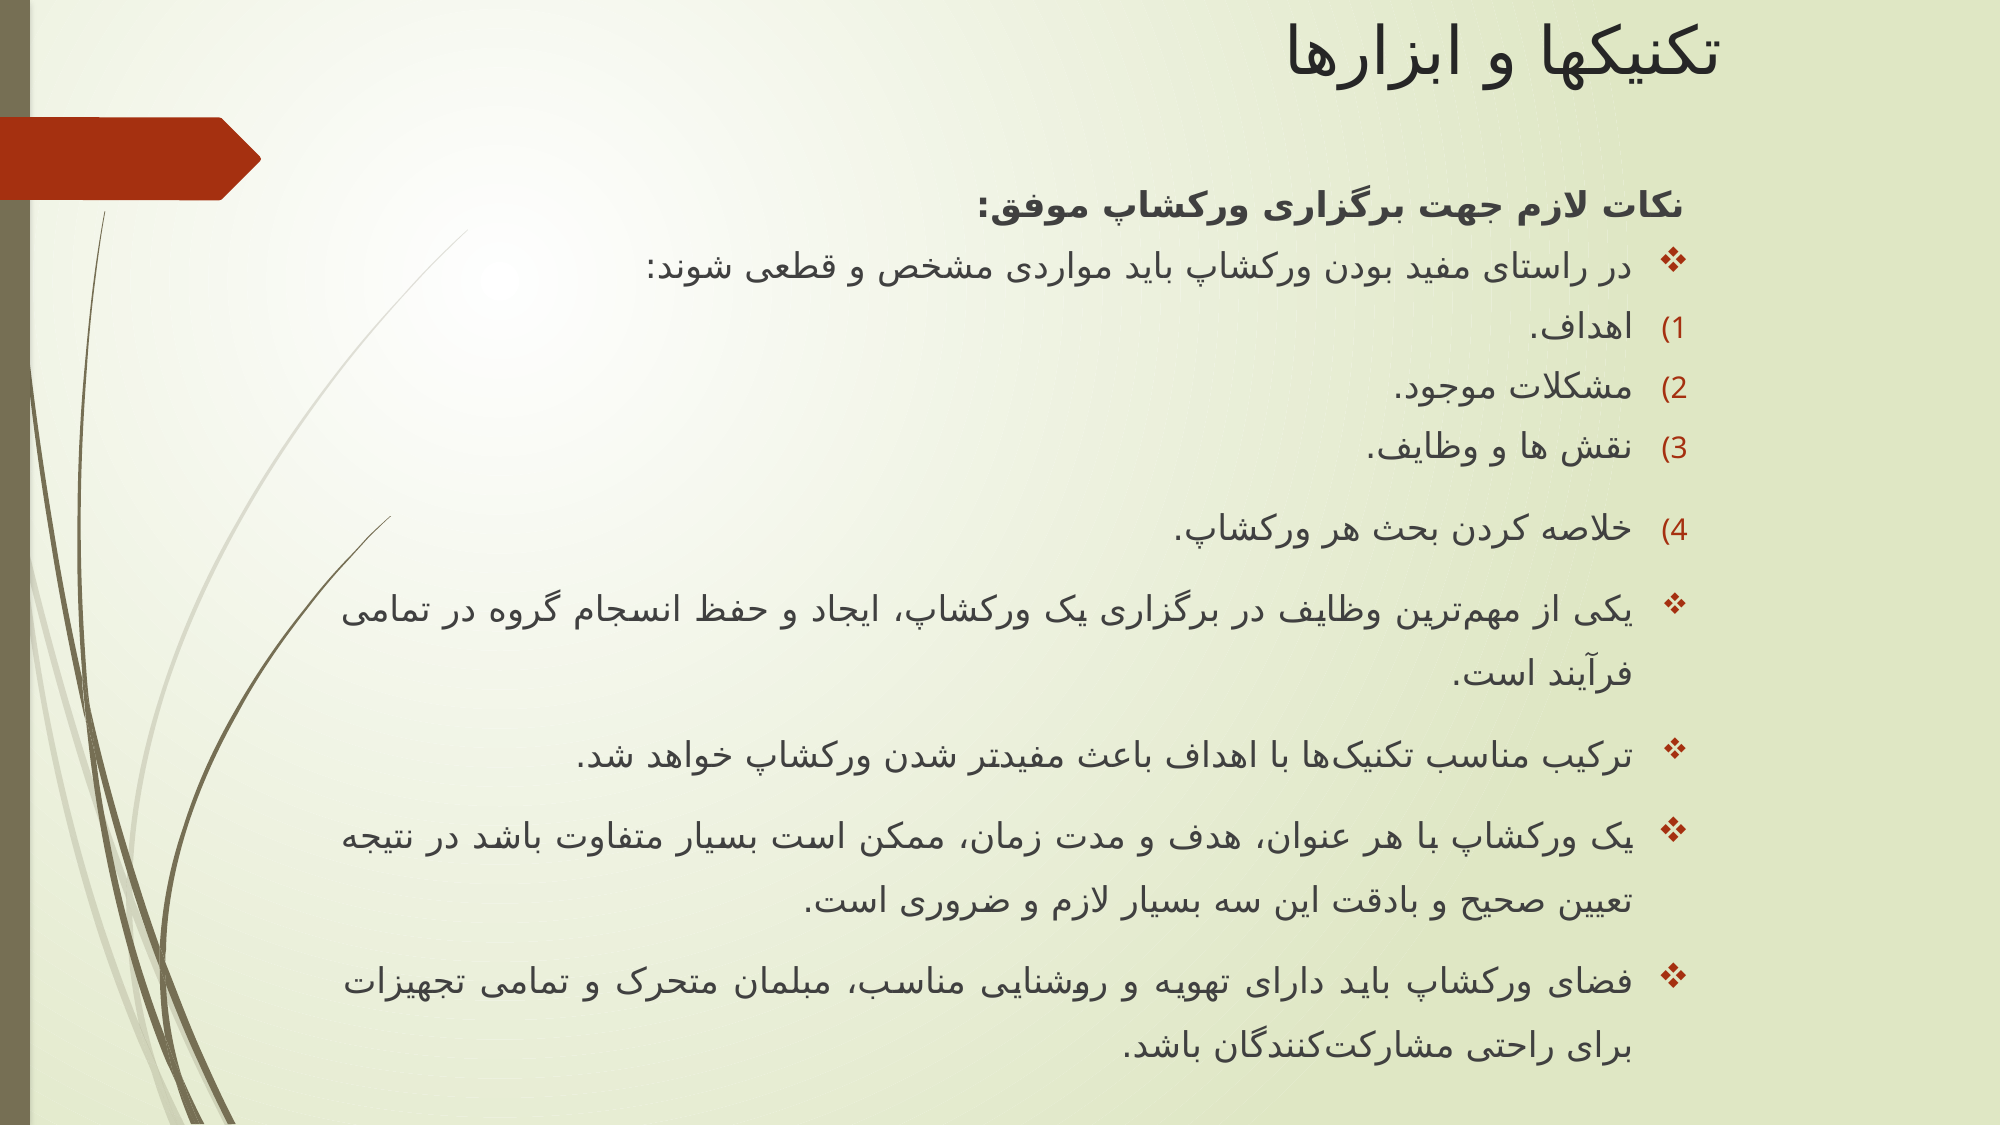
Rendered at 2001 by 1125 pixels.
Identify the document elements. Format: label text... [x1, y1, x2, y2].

list نکات لازم جهت برگزاری ورکشاپ موفق: در راستای مفید بودن ورکشاپ باید مواردی مشخص و قطعی شوند: اهداف. مشکلات موجود. نقش ها و وظایف. خلاصه کردن بحث هر ورکشاپ. یکی از مهم‌ترین وظایف در برگزاری یک ورکشاپ، ایجاد و حفظ انسجام گروه در تمامی فرآیند است. ترکیب مناسب تکنیک‌ها با اهداف باعث مفیدتر شدن ورکشاپ خواهد شد. یک ورکشاپ با هر عنوان، هدف و مدت زمان، ممکن است بسیار متفاوت باشد در نتیجه تعیین صحیح و بادقت این سه بسیار لازم و ضروری است. فضای ورکشاپ باید دارای تهویه و روشنایی مناسب، مبلمان متحرک و تمامی تجهیزات برای راحتی مشارکت‌کنندگان باشد. [324, 174, 1700, 1075]
title تکنیکها و ابزارها [1224, 0, 1738, 138]
